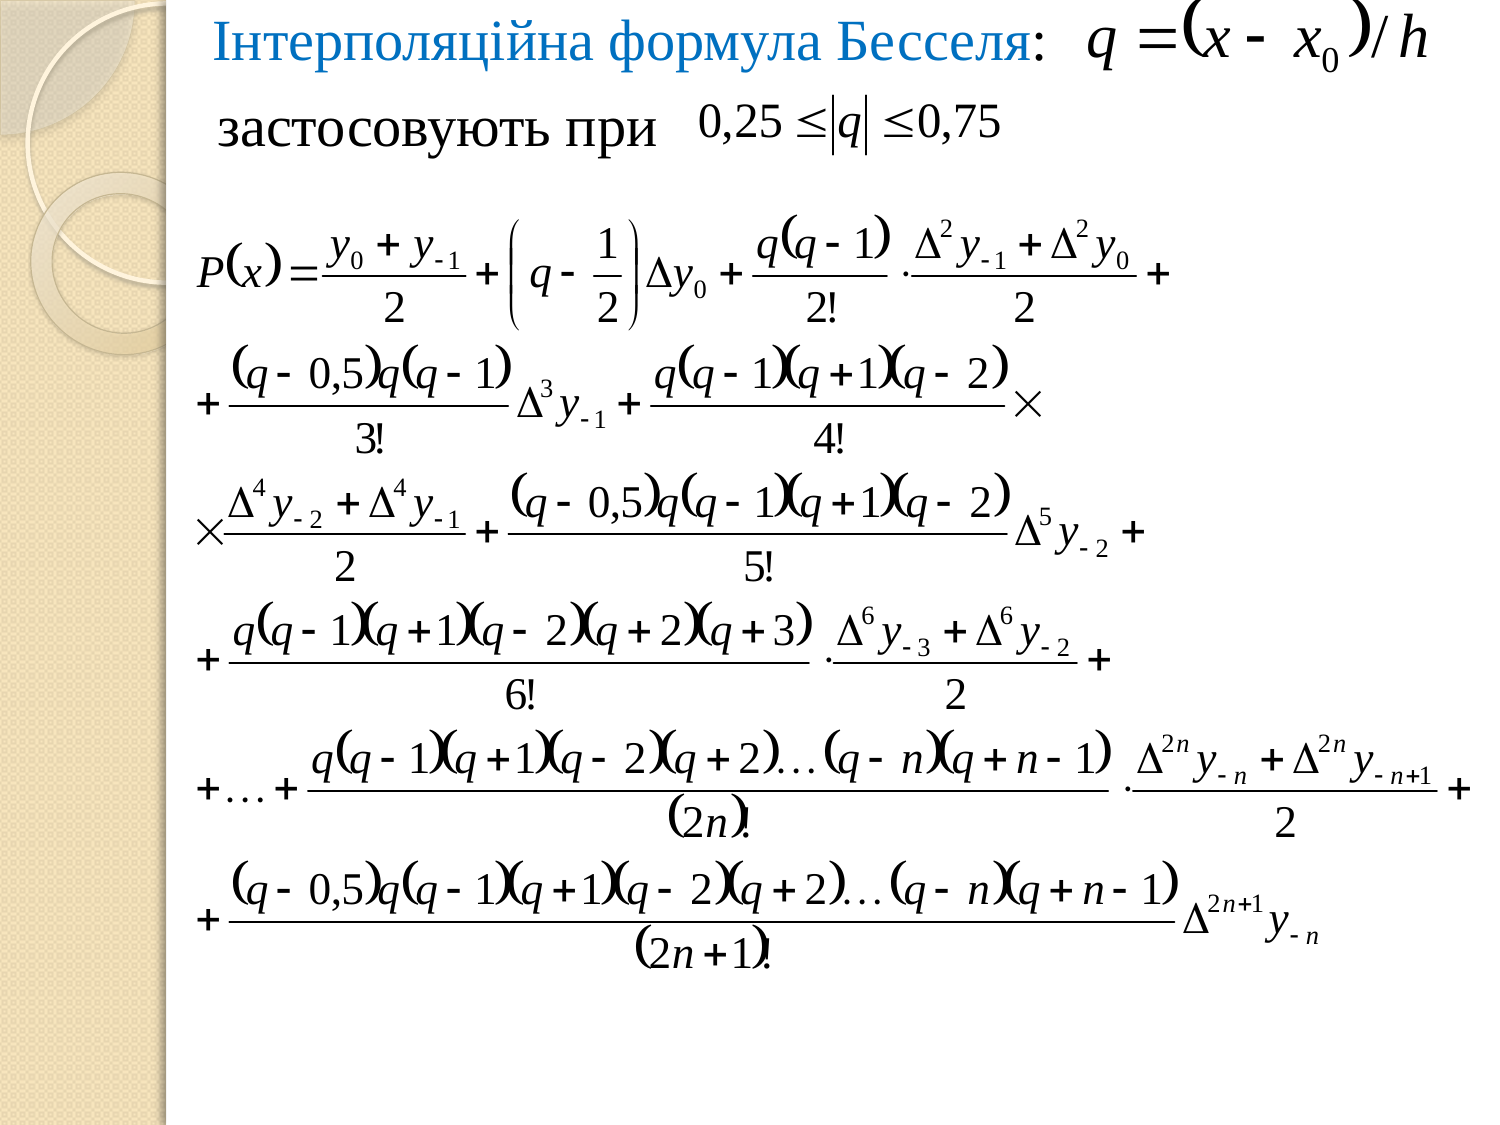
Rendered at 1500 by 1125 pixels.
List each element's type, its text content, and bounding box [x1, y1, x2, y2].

text_box Інтерполяційна формула Бесселя: [182, 0, 1069, 80]
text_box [188, 207, 1481, 988]
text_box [1076, 0, 1441, 89]
text_box застосовують при [187, 80, 688, 166]
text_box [691, 83, 1009, 167]
